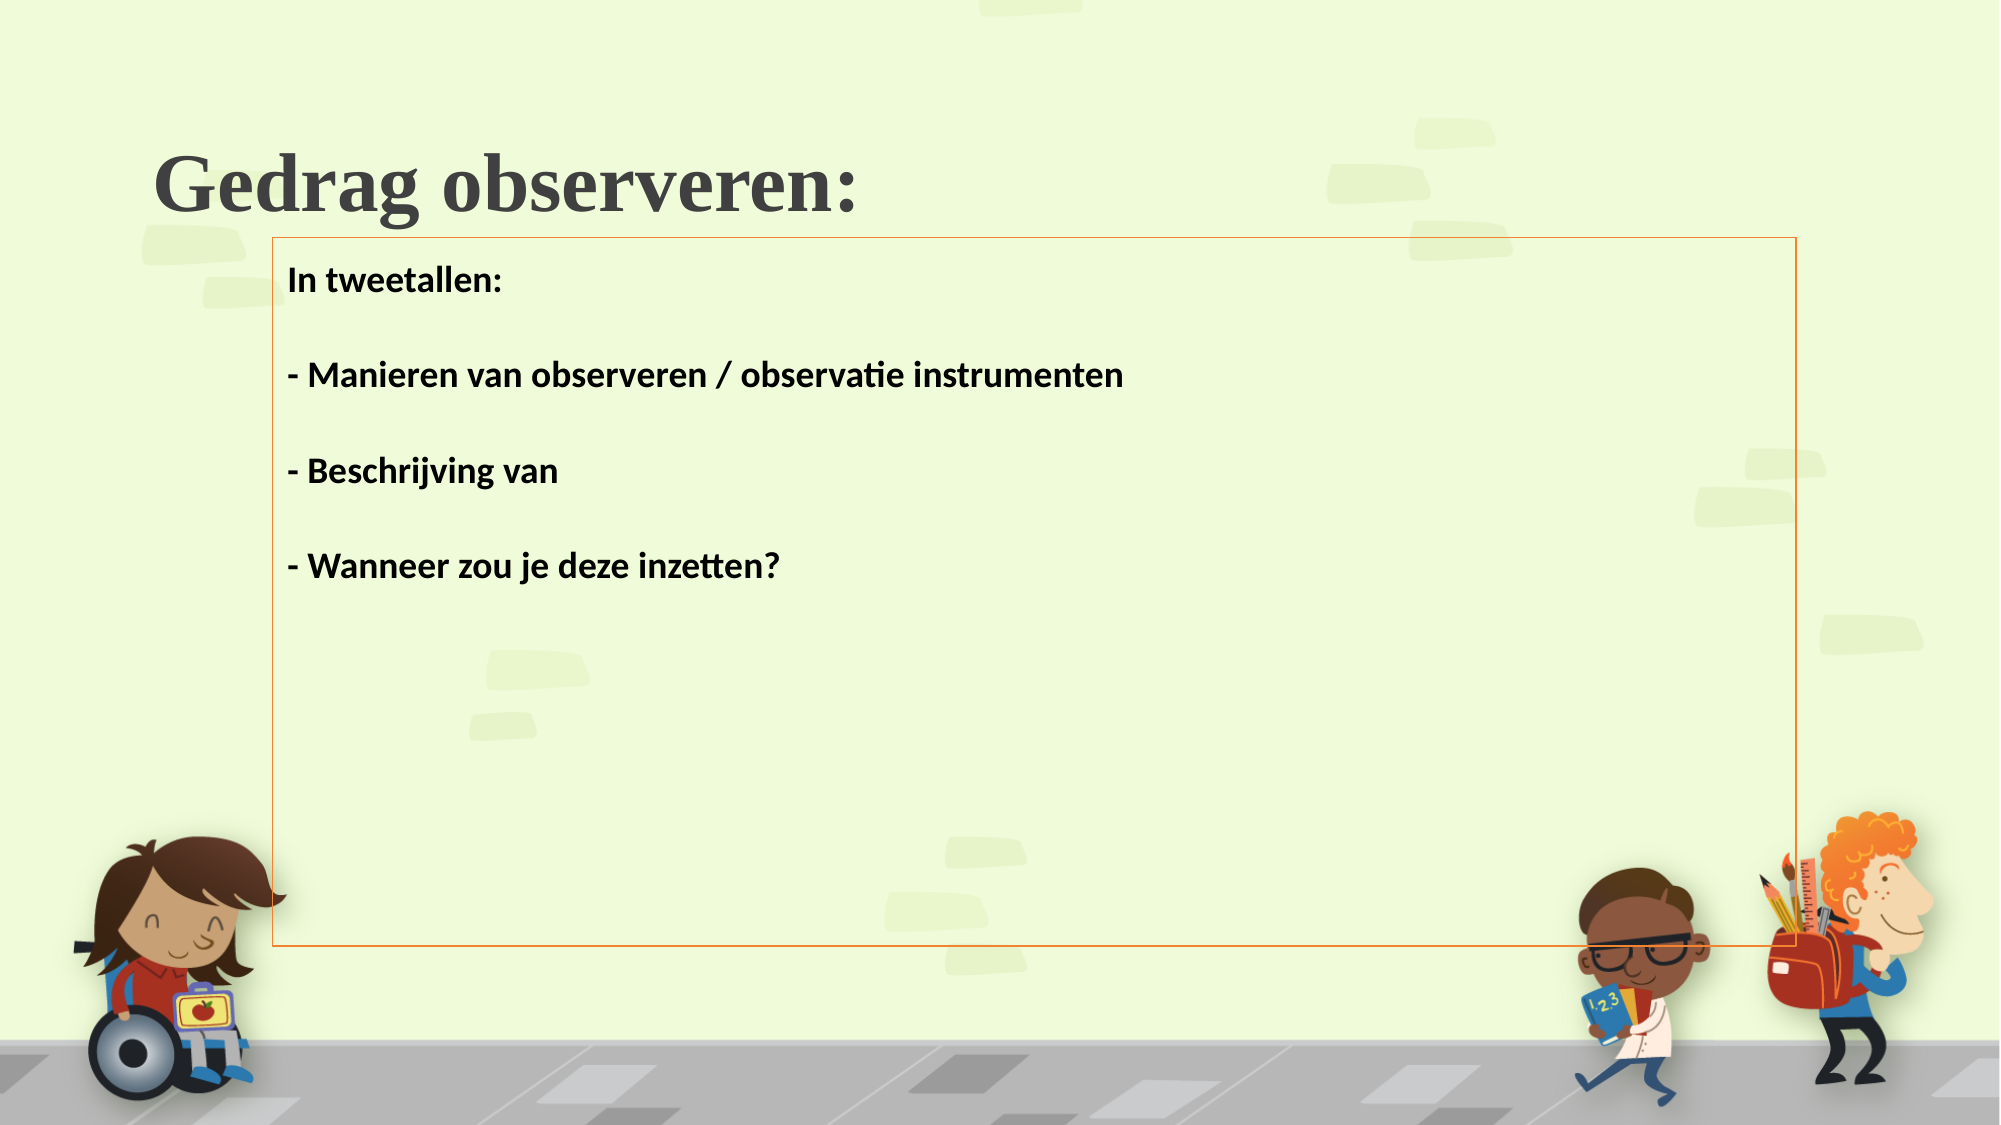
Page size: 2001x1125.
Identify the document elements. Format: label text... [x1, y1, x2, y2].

picture [0, 0, 2000, 1125]
title Gedrag observeren: [137, 59, 1750, 238]
text_box In tweetallen: - Manieren van observeren / observatie instrumenten - Beschrijving van - Wanneer zou je deze inzetten? [272, 237, 1797, 947]
